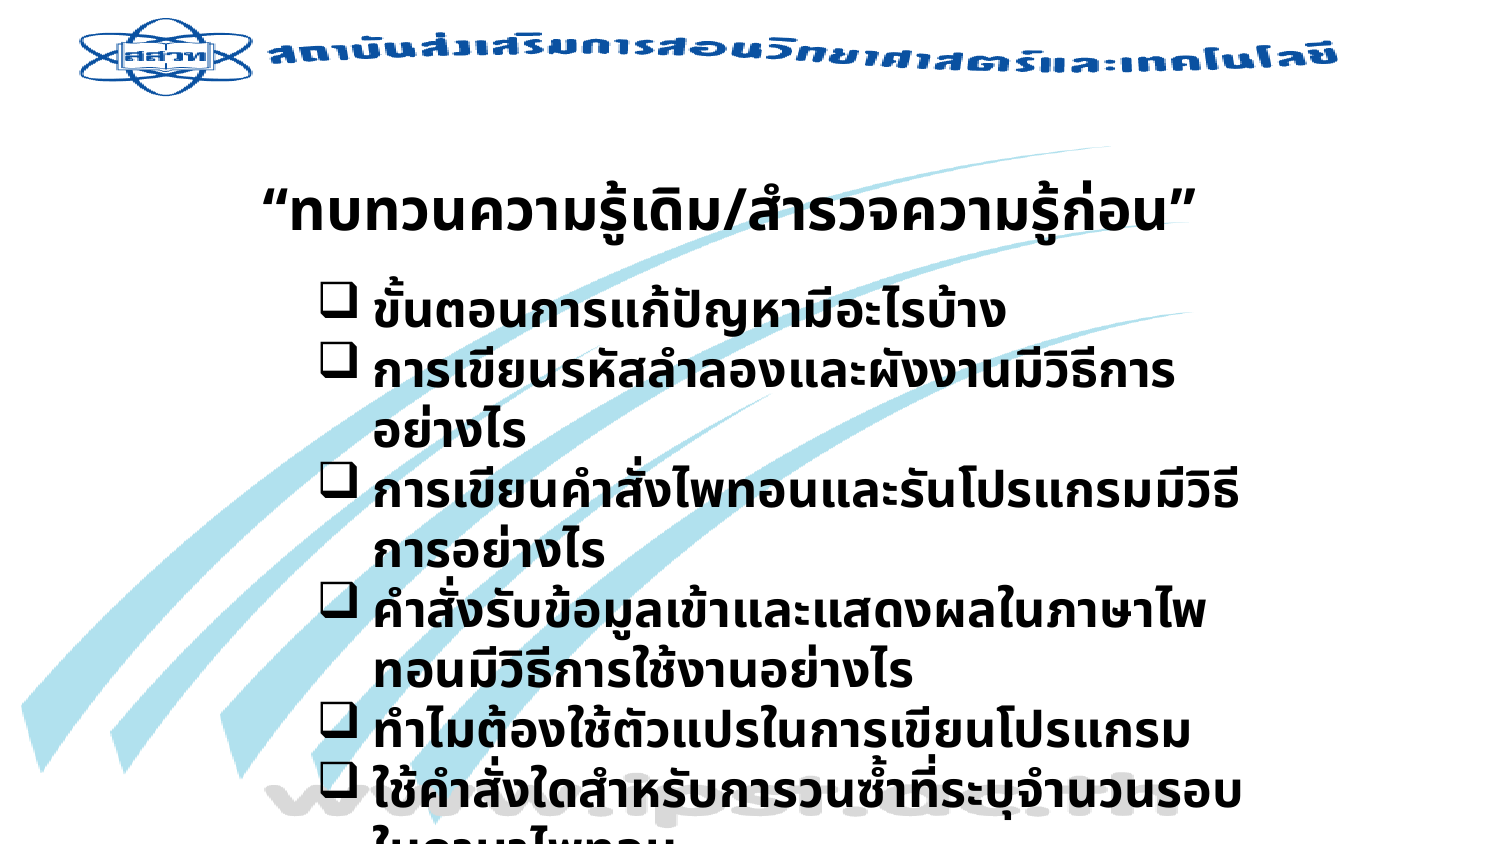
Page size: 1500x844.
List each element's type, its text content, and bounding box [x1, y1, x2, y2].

text_box “ทบทวนความรู้เดิม/สำรวจความรู้ก่อน” [247, 165, 1211, 250]
text_box ขั้นตอนการแก้ปัญหามีอะไรบ้าง การเขียนรหัสลำลองและผังงานมีวิธีการอย่างไร การเขียนคำสั่งไพทอนและรันโปรแกรมมีวิธีการอย่างไร คำสั่งรับข้อมูลเข้าและแสดงผลในภาษาไพทอนมีวิธีการใช้งานอย่างไร ทำไมต้องใช้ตัวแปรในการเขียนโปรแกรม ใช้คำสั่งใดสำหรับการวนซ้ำที่ระบุจำนวนรอบในภาษาไพทอน [272, 269, 1296, 844]
picture [0, 0, 1500, 844]
